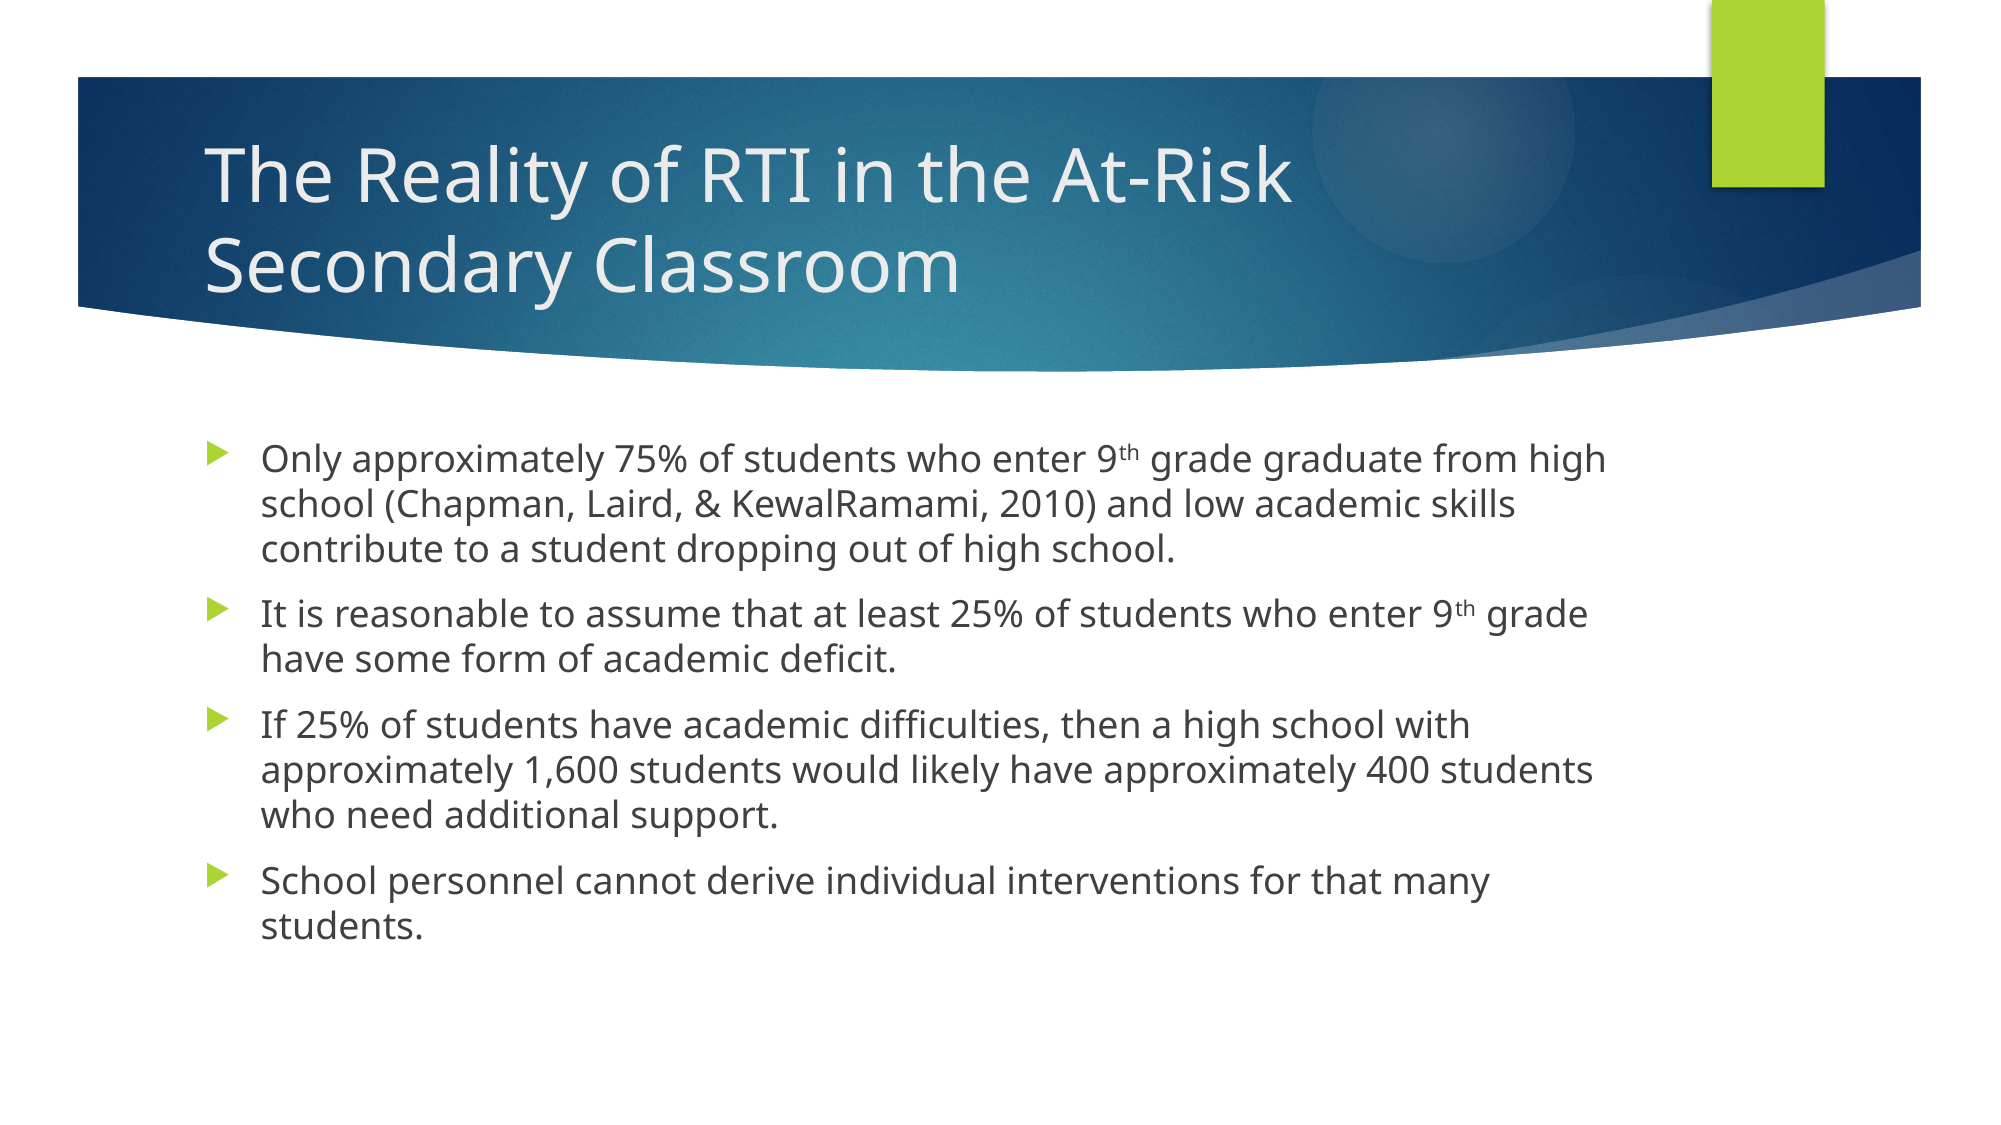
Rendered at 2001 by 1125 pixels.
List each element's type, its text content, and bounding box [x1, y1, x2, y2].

title The Reality of RTI in the At-Risk Secondary Classroom [189, 159, 1627, 276]
list Only approximately 75% of students who enter 9th grade graduate from high school (Chapman, Laird, & KewalRamami, 2010) and low academic skills contribute to a student dropping out of high school. It is reasonable to assume that at least 25% of students who enter 9th grade have some form of academic deficit. If 25% of students have academic difficulties, then a high school with approximately 1,600 students would likely have approximately 400 students who need additional support. School personnel cannot derive individual interventions for that many students. [189, 427, 1627, 988]
